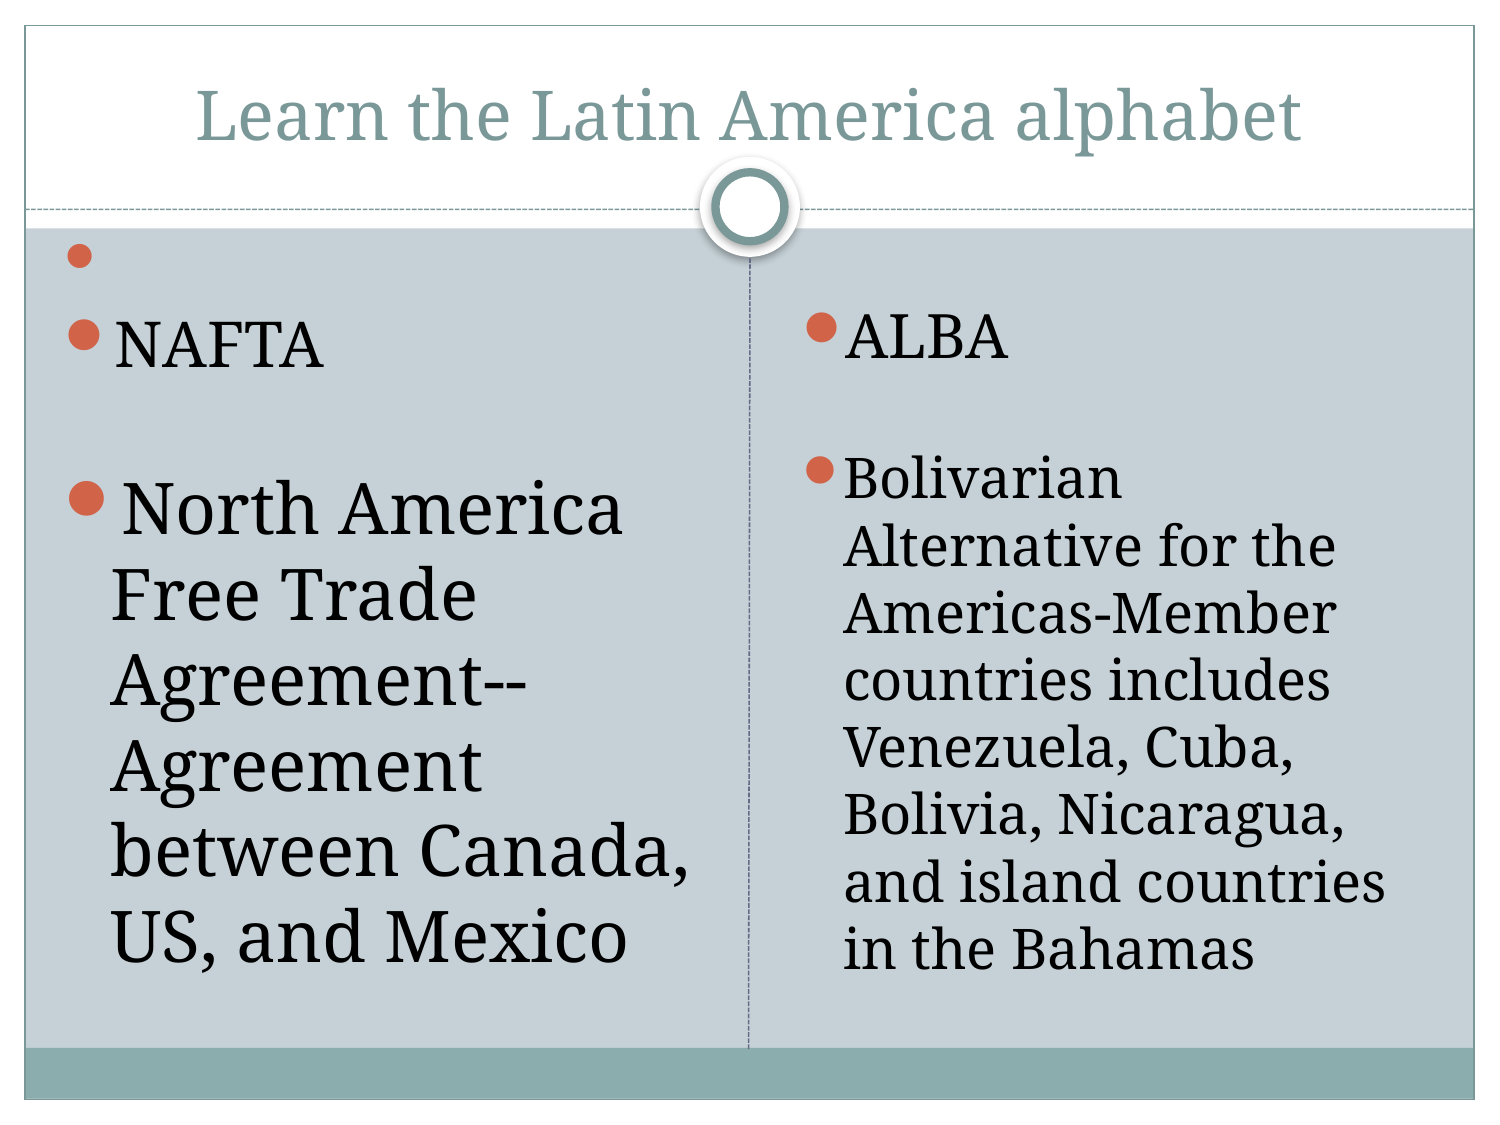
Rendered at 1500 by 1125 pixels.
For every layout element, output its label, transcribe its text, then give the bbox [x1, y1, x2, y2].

title Learn the Latin America alphabet [49, 37, 1450, 162]
list NAFTA North America Free Trade Agreement-- Agreement between Canada, US, and Mexico [49, 224, 712, 993]
list ALBA Bolivarian Alternative for the Americas-Member countries includes Venezuela, Cuba, Bolivia, Nicaragua, and island countries in the Bahamas [787, 224, 1450, 993]
